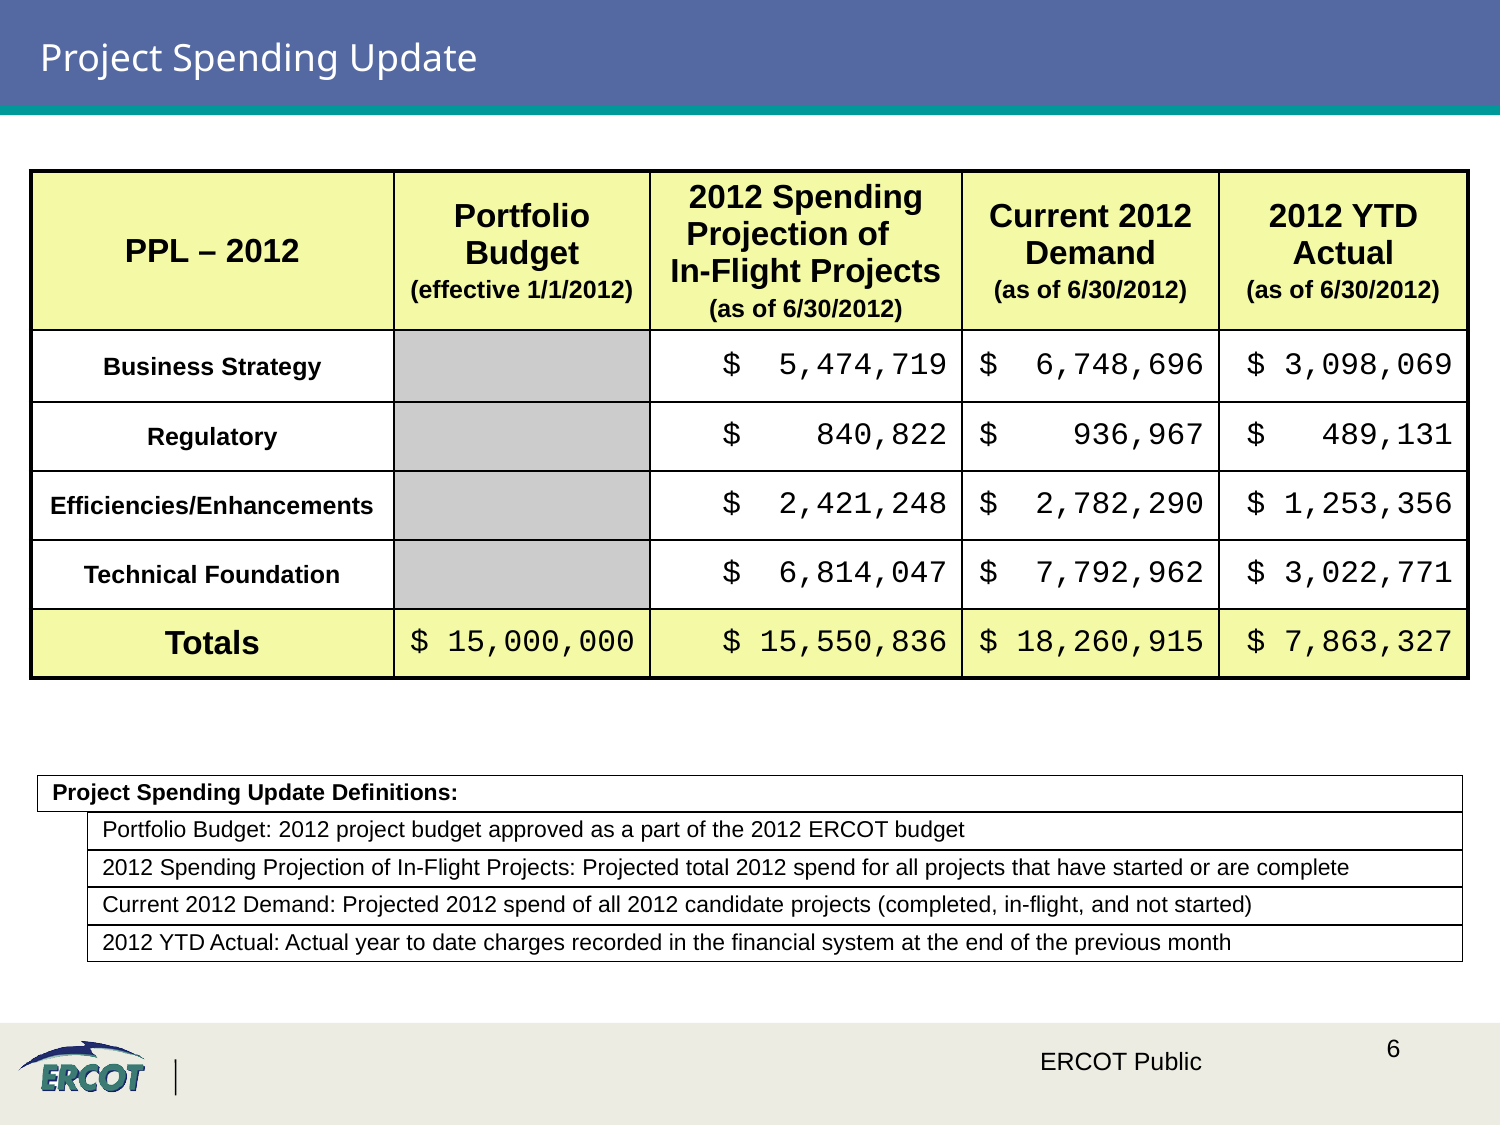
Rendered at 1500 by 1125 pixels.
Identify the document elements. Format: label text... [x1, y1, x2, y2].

table_cell $ 3,022,771 [1220, 541, 1466, 608]
table_cell $ 15,000,000 [395, 610, 649, 676]
text_box 2012 YTD Actual: Actual year to date charges recorded in the financial system at the end of the previous month [87, 925, 1463, 962]
table_cell $ 3,098,069 [1220, 331, 1466, 401]
text_box Current 2012 Demand: Projected 2012 spend of all 2012 candidate projects (completed, in-flight, and not started) [87, 887, 1463, 925]
text_box 2012 Spending Projection of In-Flight Projects: Projected total 2012 spend for all projects that have started or are complete [87, 850, 1463, 887]
table_cell $ 2,421,248 [651, 472, 961, 539]
table_cell $ 5,474,719 [651, 331, 961, 401]
table_cell $ 7,792,962 [963, 541, 1218, 608]
table_cell Technical Foundation [33, 541, 393, 608]
table_cell [395, 472, 649, 539]
table_cell $ 840,822 [651, 403, 961, 470]
table_cell $ 1,253,356 [1220, 472, 1466, 539]
picture [10, 1031, 151, 1111]
table_header 2012 Spending Projection of In-Flight Projects (as of 6/30/2012) [651, 173, 961, 329]
table_header 2012 YTD Actual (as of 6/30/2012) [1220, 173, 1466, 329]
table_cell $ 7,863,327 [1220, 610, 1466, 676]
table_cell Efficiencies/Enhancements [33, 472, 393, 539]
table_cell [395, 541, 649, 608]
table_cell $ 6,814,047 [651, 541, 961, 608]
table_cell [395, 331, 649, 401]
table_cell $ 6,748,696 [963, 331, 1218, 401]
table_cell $ 489,131 [1220, 403, 1466, 470]
text_box Portfolio Budget: 2012 project budget approved as a part of the 2012 ERCOT budget [87, 812, 1463, 850]
title Project Spending Update [24, 0, 988, 113]
table_cell Totals [33, 610, 393, 676]
text_box ERCOT Public [1025, 1037, 1438, 1113]
table_header Current 2012 Demand (as of 6/30/2012) [963, 173, 1218, 329]
table_cell Business Strategy [33, 331, 393, 401]
table_cell $ 936,967 [963, 403, 1218, 470]
table_cell Regulatory [33, 403, 393, 470]
table_cell $ 2,782,290 [963, 472, 1218, 539]
table_header Portfolio Budget (effective 1/1/2012) [395, 173, 649, 329]
table_header PPL – 2012 [33, 173, 393, 329]
table_cell $ 18,260,915 [963, 610, 1218, 676]
table_cell $ 15,550,836 [651, 610, 961, 676]
table_cell [395, 403, 649, 470]
text_box Project Spending Update Definitions: [37, 775, 1463, 812]
